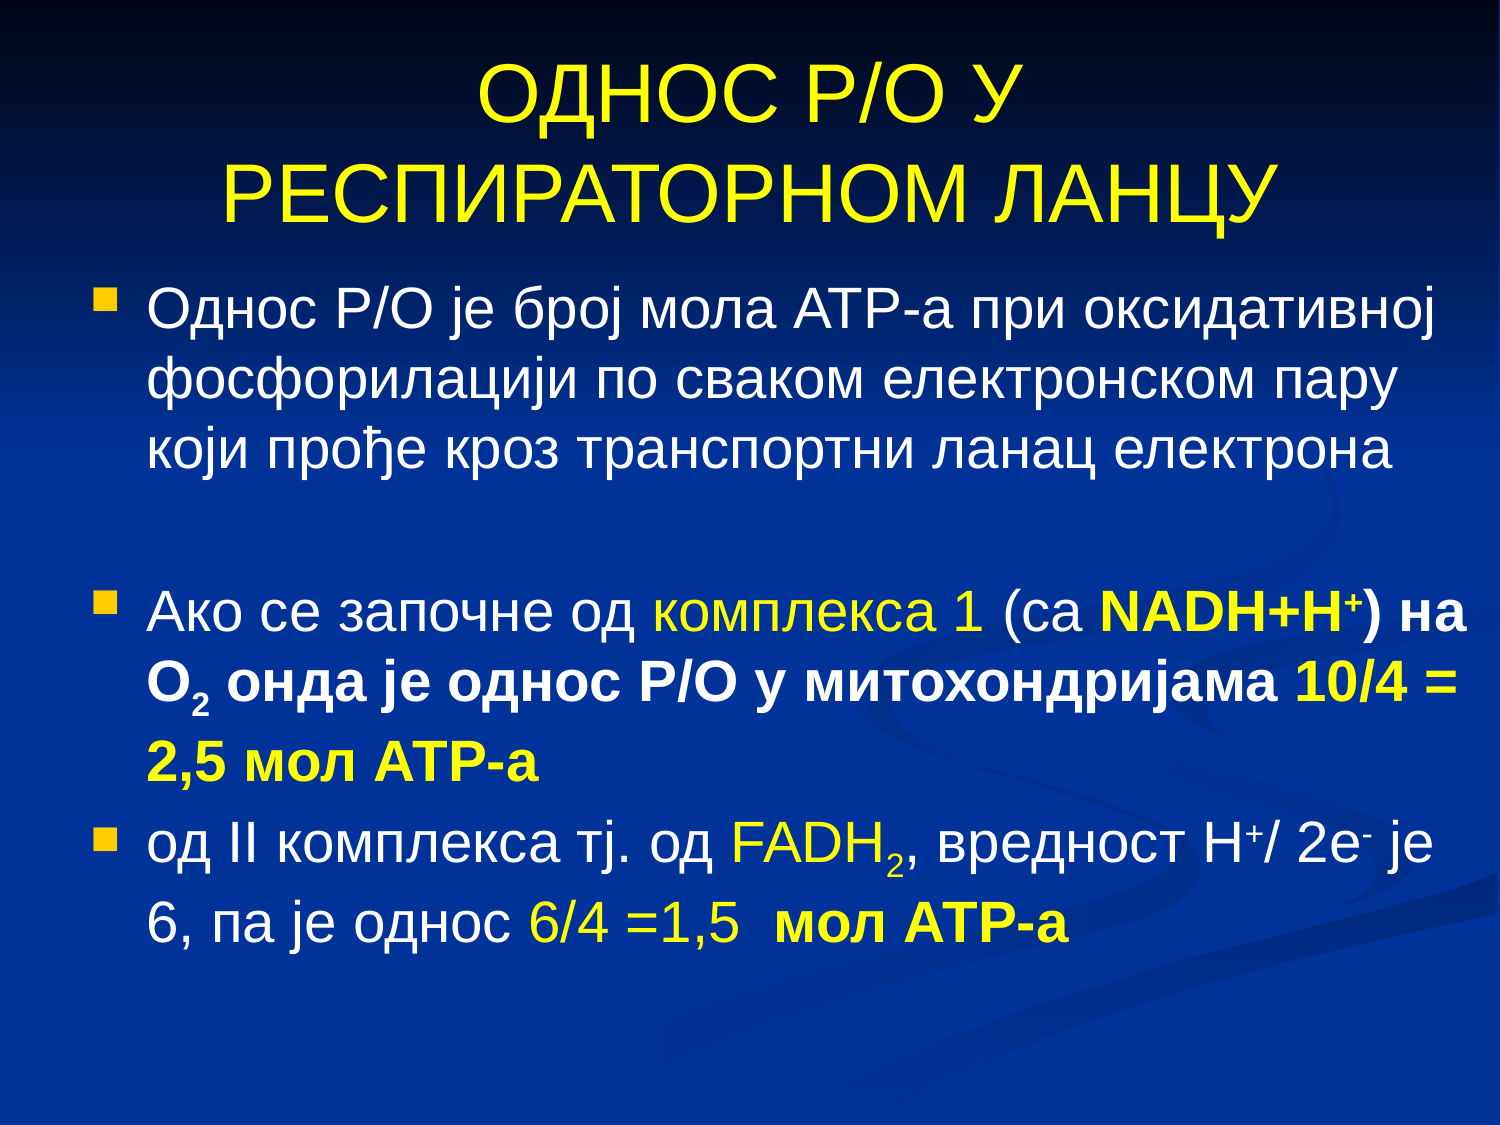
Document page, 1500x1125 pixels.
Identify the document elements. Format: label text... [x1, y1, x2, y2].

list Однос Р/О је број мола АТР-а при оксидативној фосфорилацији по сваком електронском пару који прође кроз транспортни ланац електрона Ако се започне од комплекса 1 (са NADH+H+) на О2 онда је однос Р/О у митохондријама 10/4 = 2,5 мол АТР-а од II комплекса тј. од FADH2, вредност H+/ 2е- је 6, па је однос 6/4 =1,5 мол АТР-а [74, 262, 1500, 1083]
title ОДНОС Р/О У РЕСПИРАТОРНОМ ЛАНЦУ [74, 44, 1426, 233]
